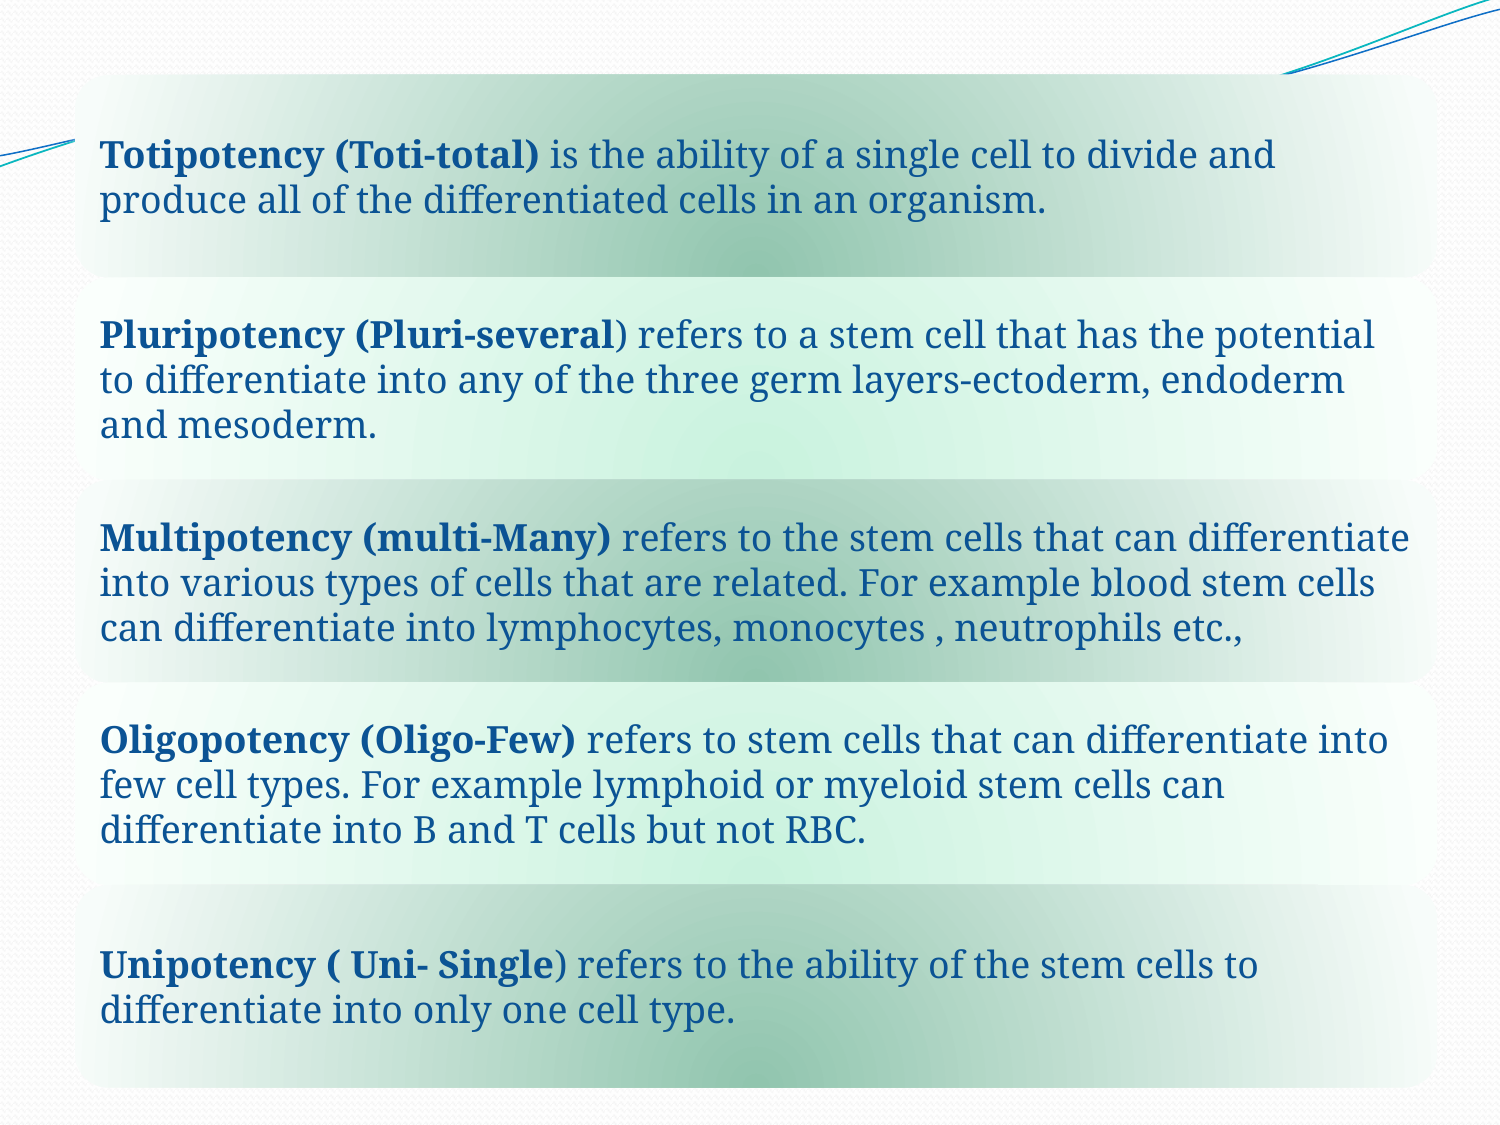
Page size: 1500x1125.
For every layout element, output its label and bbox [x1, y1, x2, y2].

list [74, 74, 1438, 1088]
